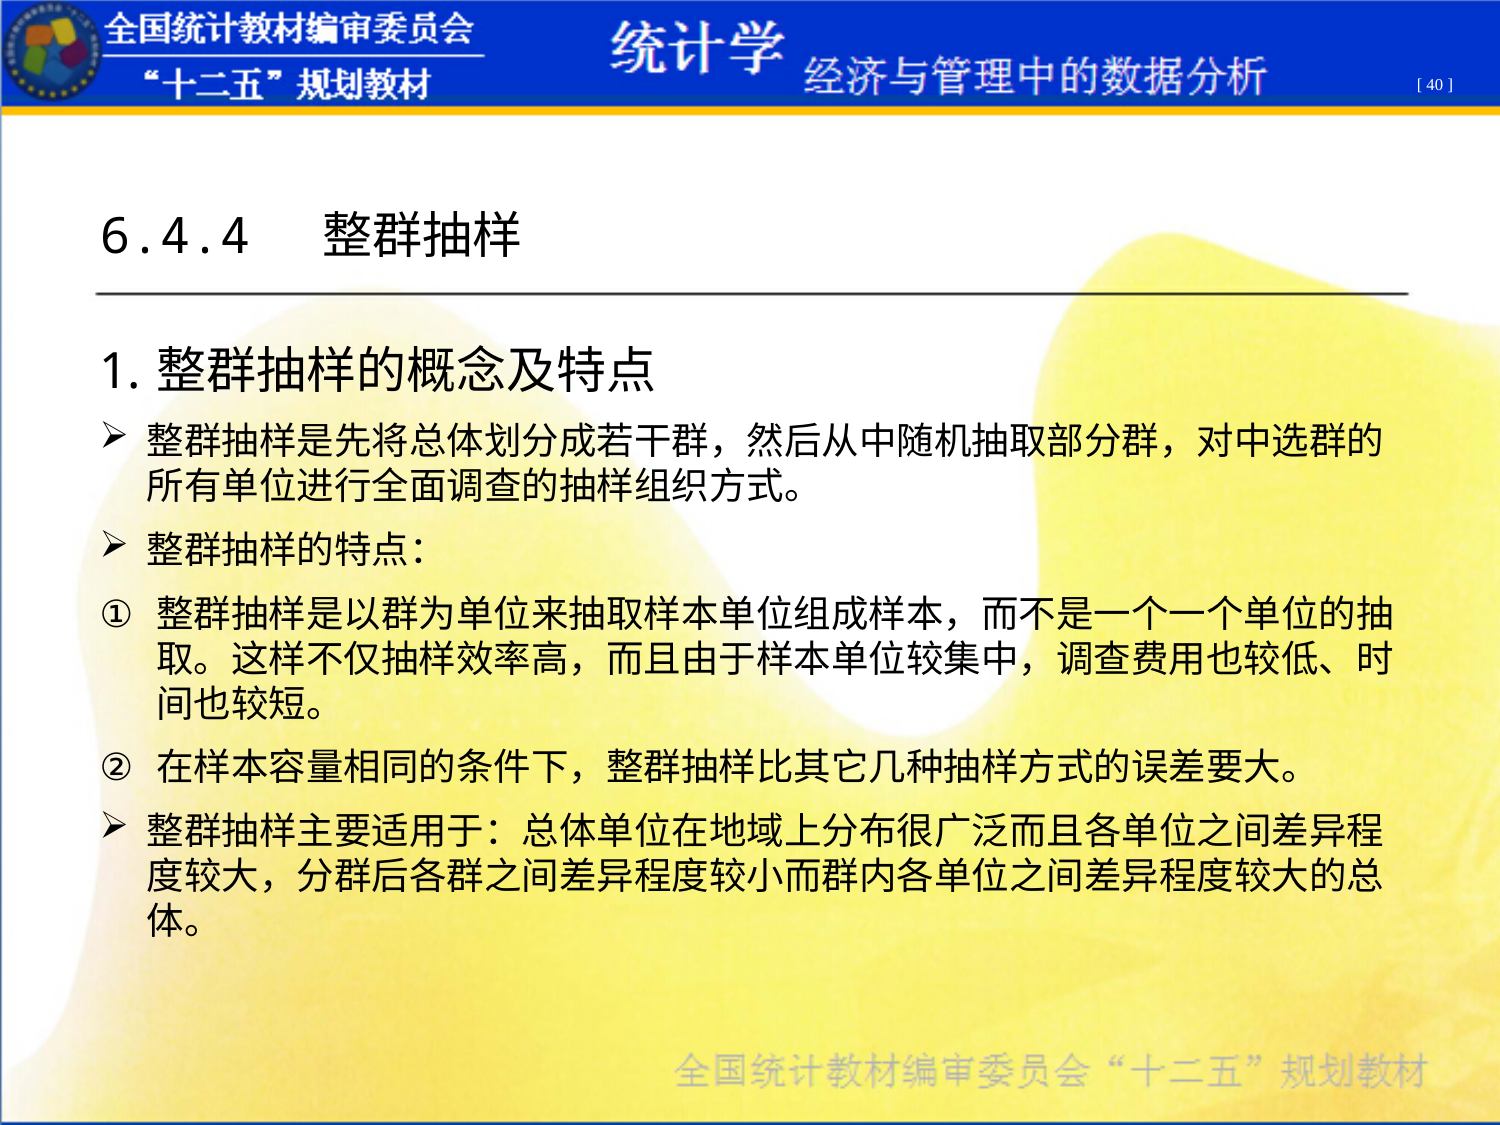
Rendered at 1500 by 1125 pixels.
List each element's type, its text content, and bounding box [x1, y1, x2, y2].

text_box 整群抽样的概念及特点 整群抽样是先将总体划分成若干群，然后从中随机抽取部分群，对中选群的所有单位进行全面调查的抽样组织方式。 整群抽样的特点： 整群抽样是以群为单位来抽取样本单位组成样本，而不是一个一个单位的抽取。这样不仅抽样效率高，而且由于样本单位较集中，调查费用也较低、时间也较短。 在样本容量相同的条件下，整群抽样比其它几种抽样方式的误差要大。 整群抽样主要适用于：总体单位在地域上分布很广泛而且各单位之间差异程度较大，分群后各群之间差异程度较小而群内各单位之间差异程度较大的总体。 [84, 330, 1416, 950]
text_box [820, 645, 1010, 845]
text_box 6.4.4 整群抽样 [85, 196, 1468, 271]
text_box [ 40 ] [1364, 66, 1468, 142]
picture [0, 1, 1500, 1125]
text_box [85, 302, 1447, 369]
